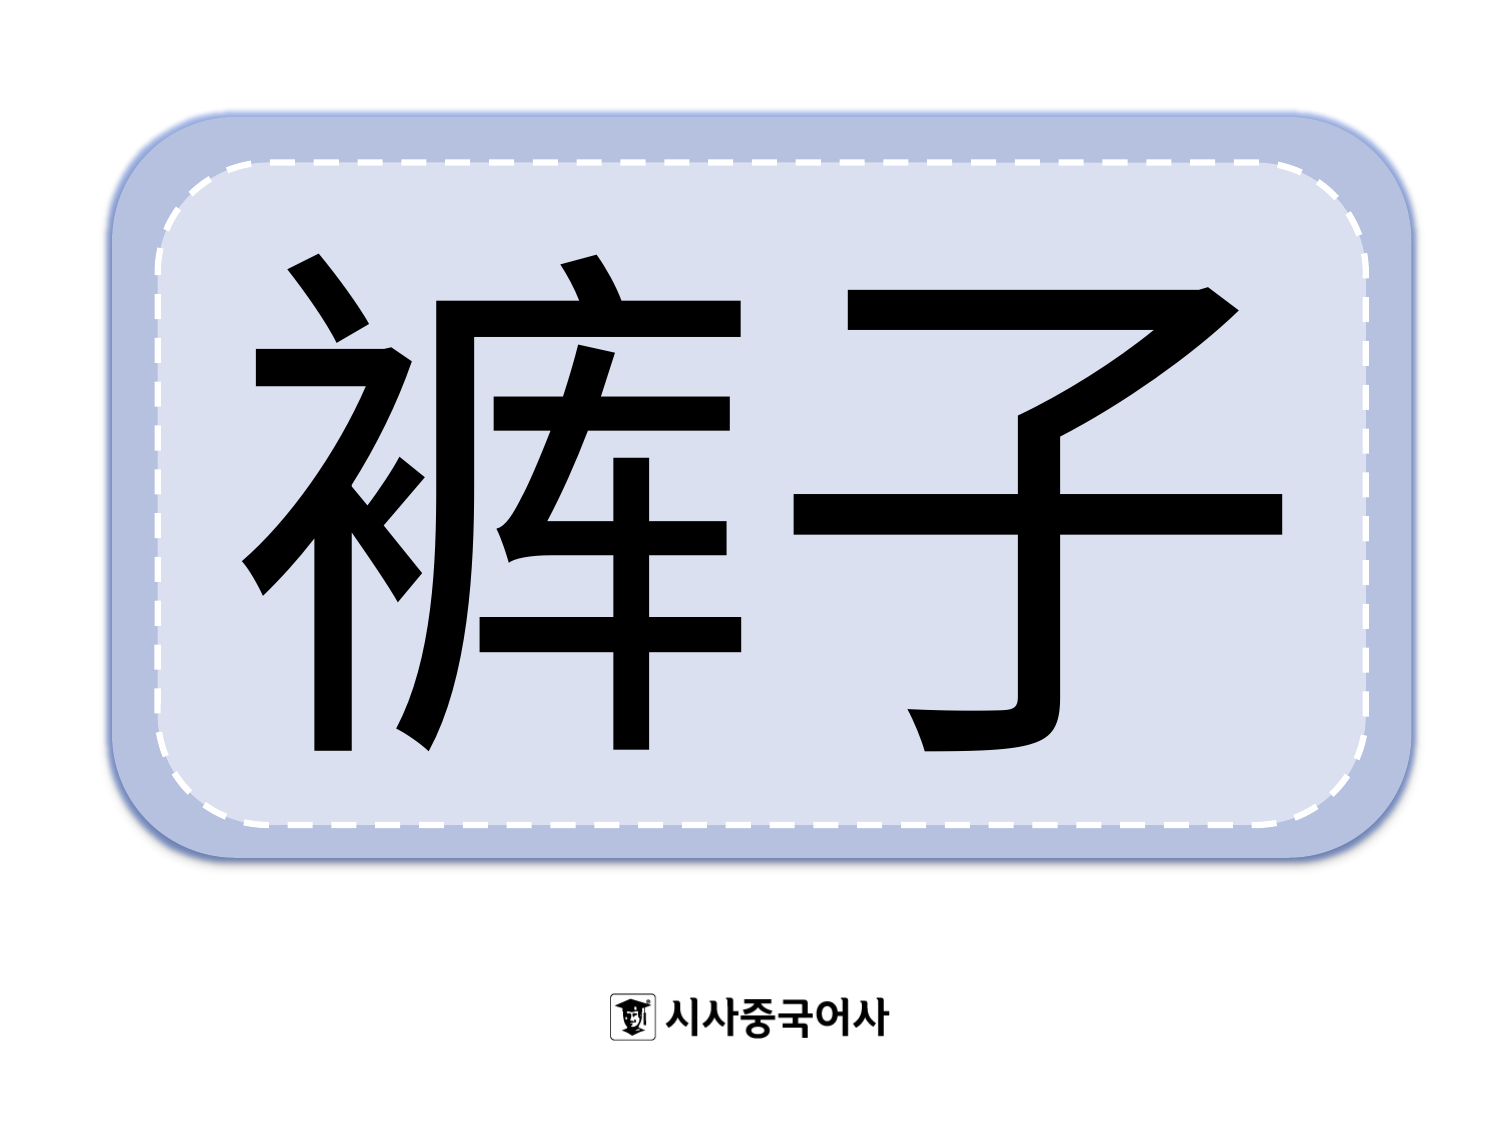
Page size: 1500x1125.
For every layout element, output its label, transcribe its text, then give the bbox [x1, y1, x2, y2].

picture [602, 987, 898, 1047]
text_box 裤子 [162, 160, 1371, 824]
